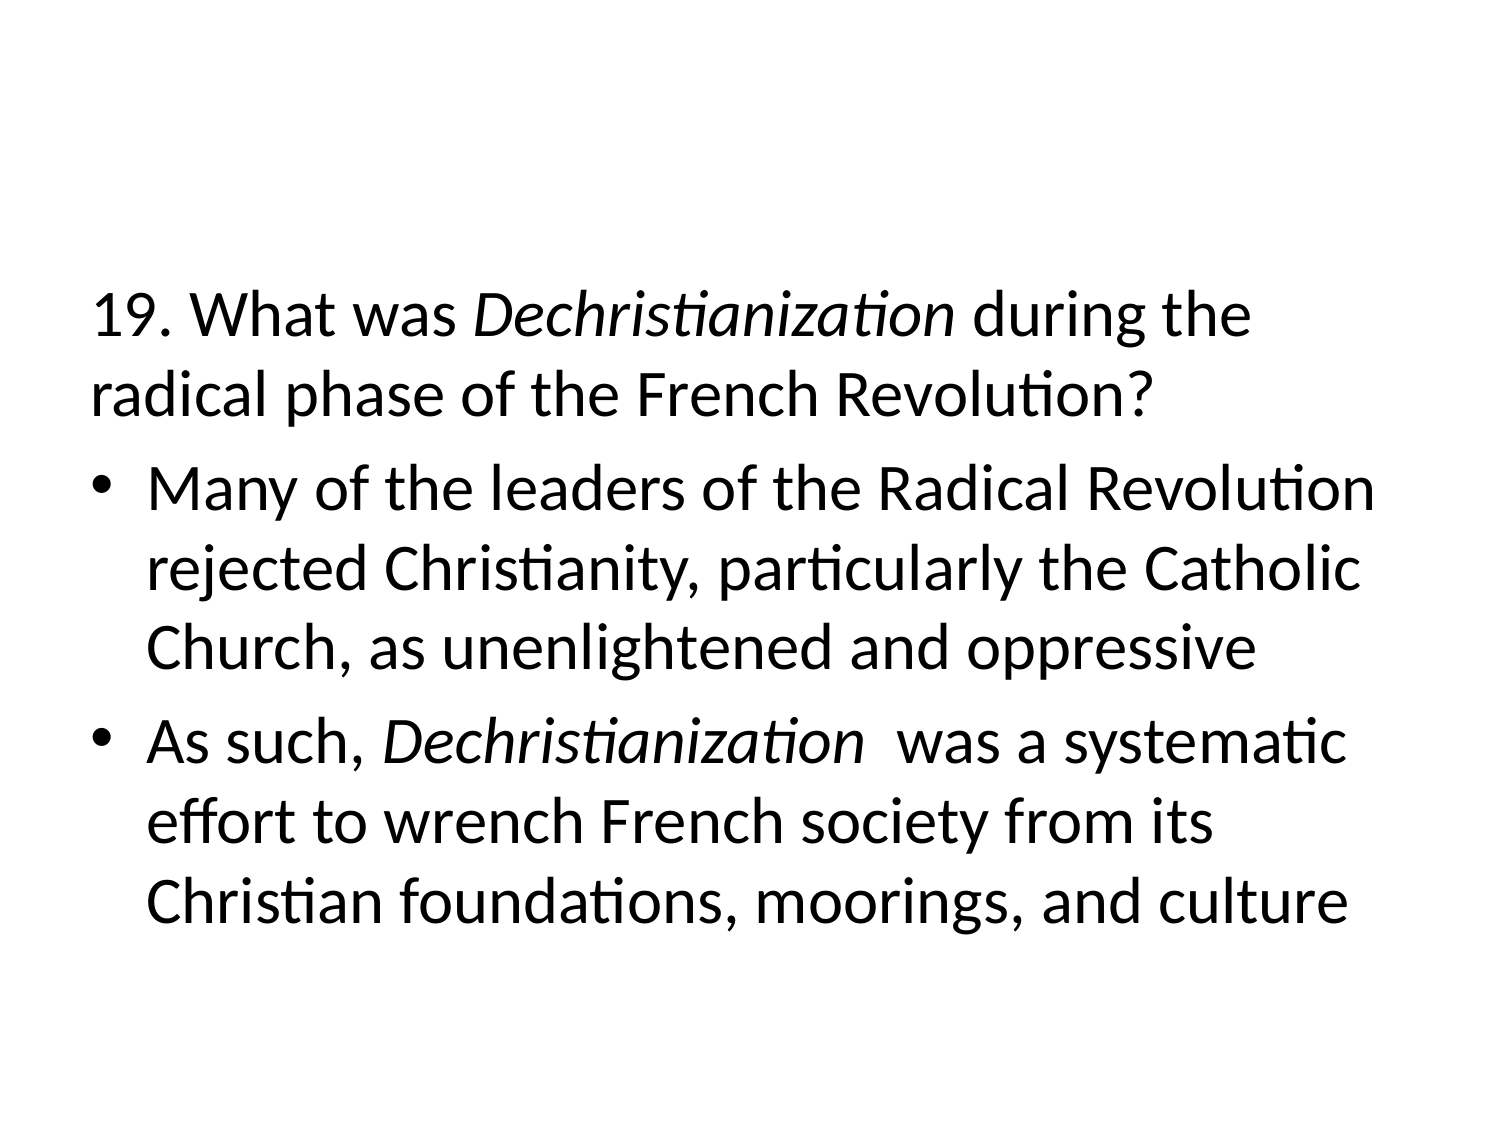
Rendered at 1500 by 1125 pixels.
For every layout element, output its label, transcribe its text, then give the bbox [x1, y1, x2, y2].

list 19. What was Dechristianization during the radical phase of the French Revolution? Many of the leaders of the Radical Revolution rejected Christianity, particularly the Catholic Church, as unenlightened and oppressive As such, Dechristianization was a systematic effort to wrench French society from its Christian foundations, moorings, and culture [75, 262, 1425, 1005]
